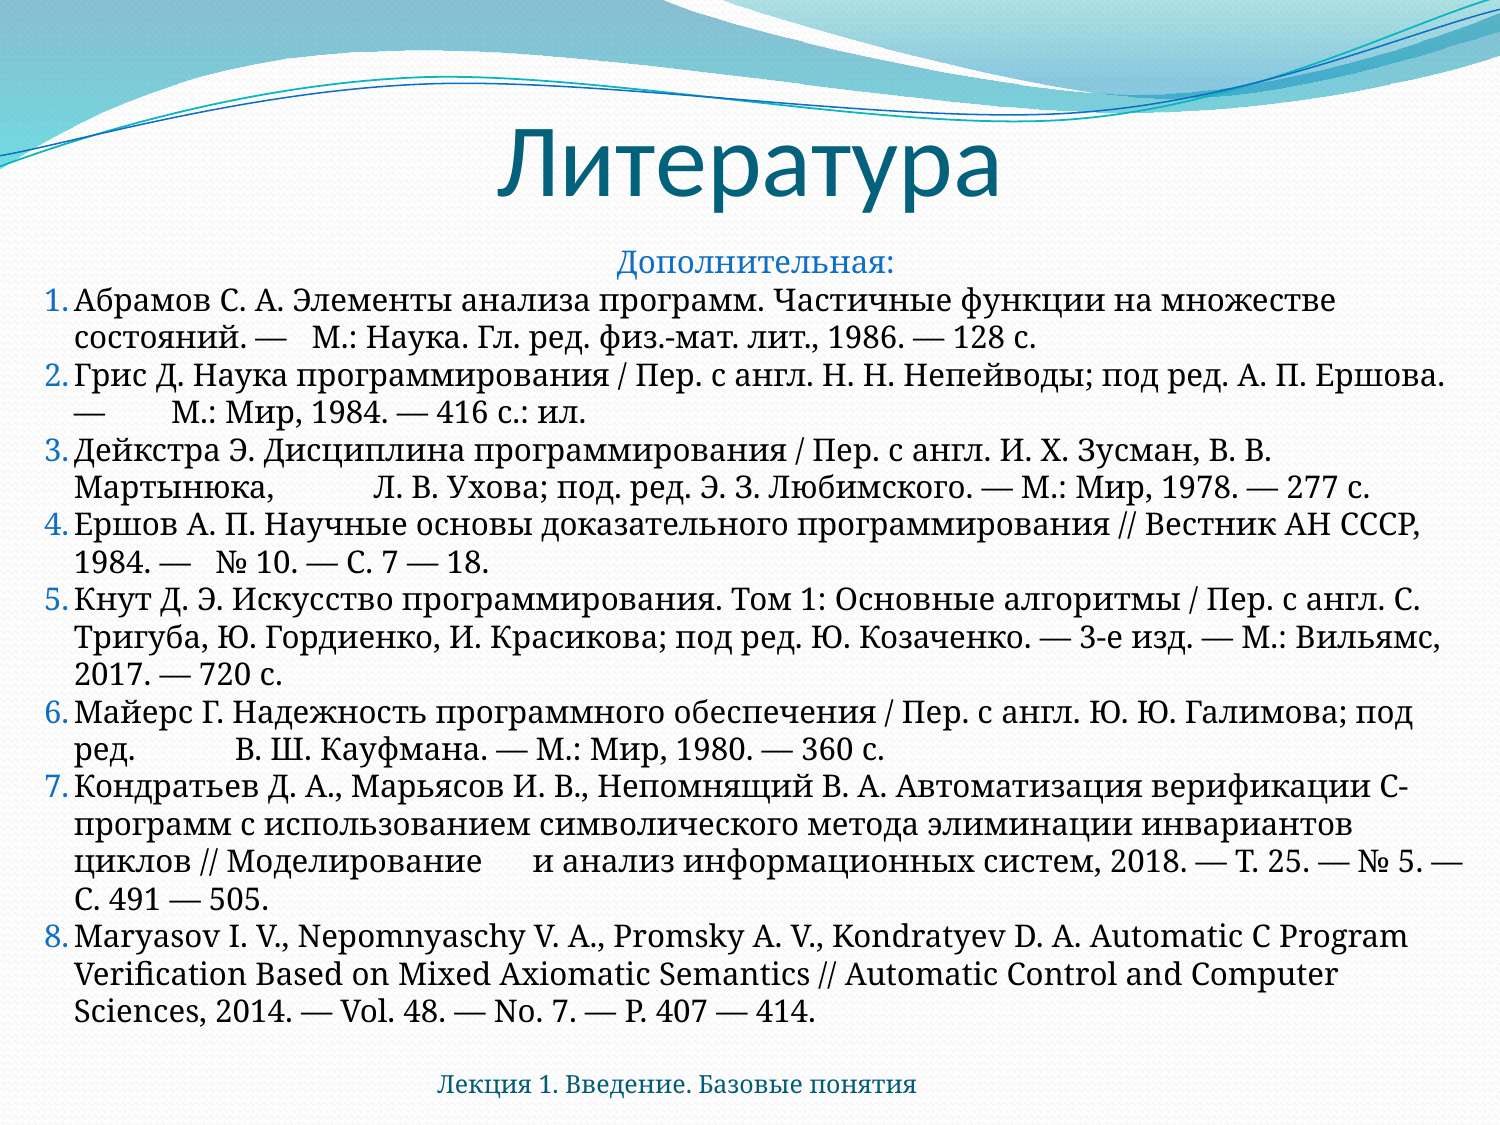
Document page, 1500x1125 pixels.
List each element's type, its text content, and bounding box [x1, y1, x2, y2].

footer Лекция 1. Введение. Базовые понятия [437, 1042, 988, 1103]
list Дополнительная: Абрамов С. А. Элементы анализа программ. Частичные функции на множестве состояний. — М.: Наука. Гл. ред. физ.-мат. лит., 1986. — 128 с. Грис Д. Наука программирования / Пер. с англ. Н. Н. Непейводы; под ред. А. П. Ершова. — М.: Мир, 1984. — 416 с.: ил. Дейкстра Э. Дисциплина программирования / Пер. с англ. И. Х. Зусман, В. В. Мартынюка, Л. В. Ухова; под. ред. Э. З. Любимского. — М.: Мир, 1978. — 277 с. Ершов А. П. Научные основы доказательного программирования // Вестник АН СССР, 1984. — № 10. — С. 7 — 18. Кнут Д. Э. Искусство программирования. Том 1: Основные алгоритмы / Пер. с англ. С. Тригуба, Ю. Гордиенко, И. Красикова; под ред. Ю. Козаченко. — 3-е изд. — М.: Вильямс, 2017. — 720 с. Майерс Г. Надежность программного обеспечения / Пер. с англ. Ю. Ю. Галимова; под ред. В. Ш. Кауфмана. — М.: Мир, 1980. — 360 с. Кондратьев Д. А., Марьясов И. В., Непомнящий В. А. Автоматизация верификации C-программ с использованием символического метода элиминации инвариантов циклов // Моделирование и анализ информационных систем, 2018. — Т. 25. — № 5. — С. 491 — 505. Maryasov I. V., Nepomnyaschy V. A., Promsky A. V., Kondratyev D. A. Automatic C Program Verification Based on Mixed Axiomatic Semantics // Automatic Control and Computer Sciences, 2014. — Vol. 48. — No. 7. — P. 407 — 414. [29, 200, 1483, 1071]
title Литература [29, 29, 1471, 200]
